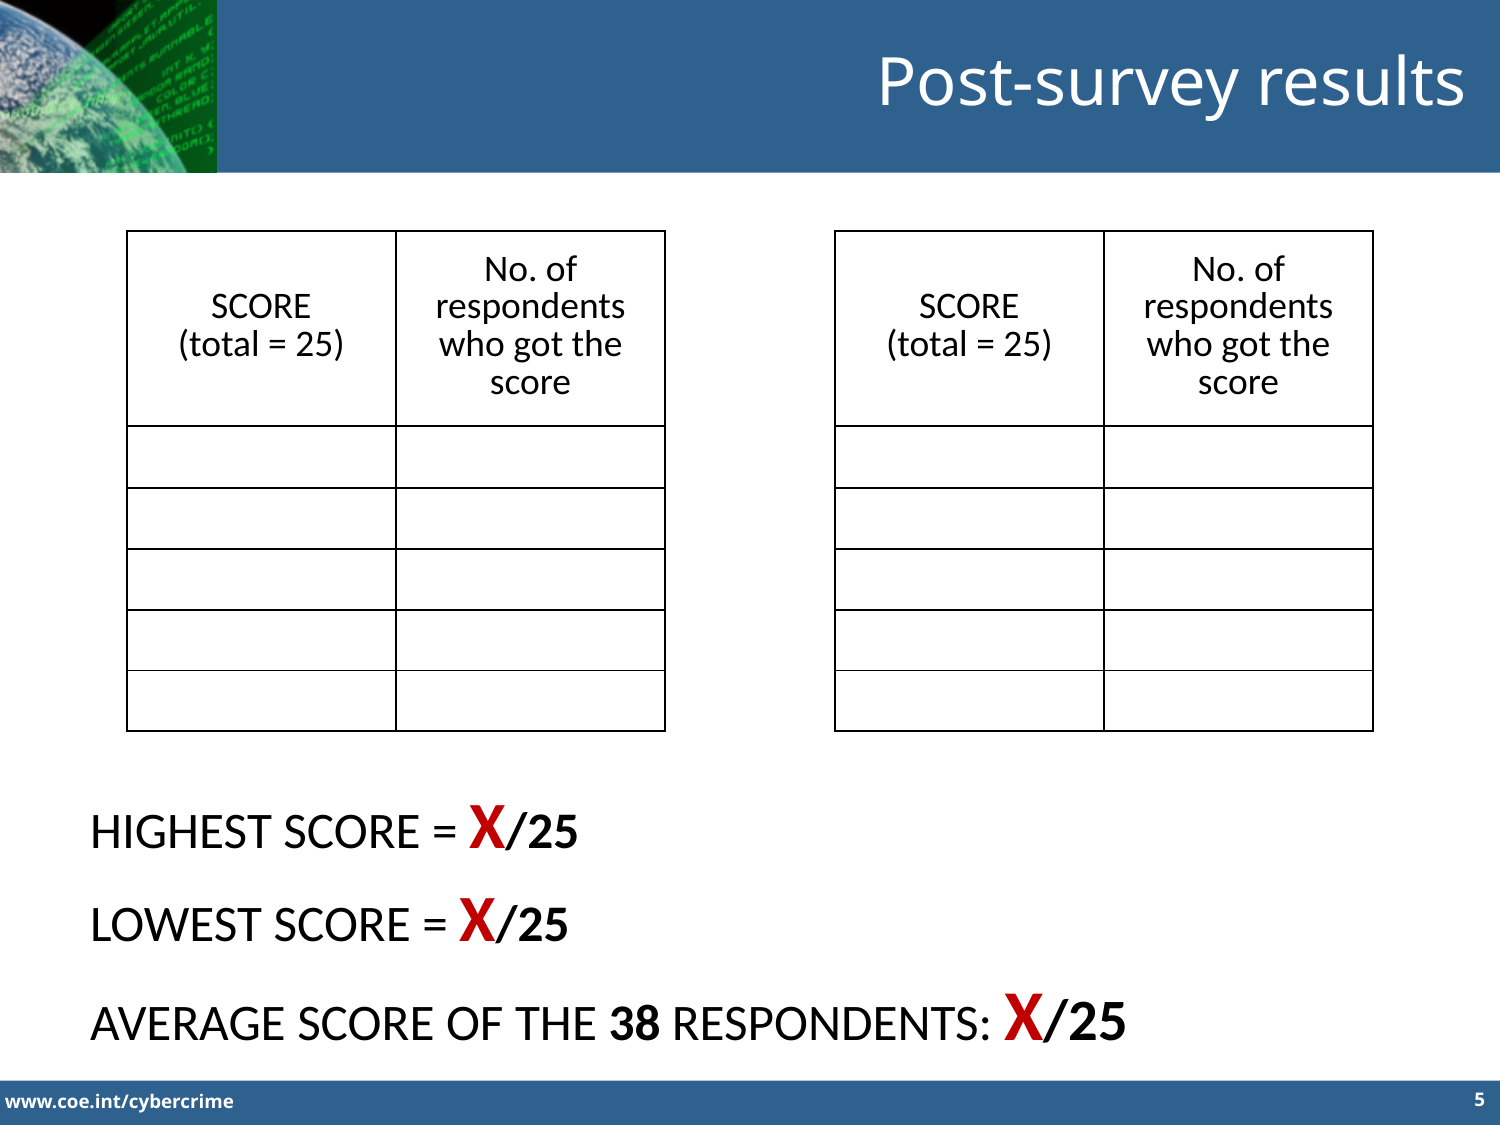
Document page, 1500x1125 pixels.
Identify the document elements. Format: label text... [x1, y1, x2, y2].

table_cell [397, 611, 664, 670]
table_cell [128, 611, 395, 670]
table_cell [1105, 671, 1372, 730]
table_cell [128, 427, 395, 487]
table_cell [836, 550, 1103, 609]
table_cell [128, 550, 395, 609]
table_cell [836, 611, 1103, 670]
table_cell [128, 489, 395, 548]
table_cell [397, 489, 664, 548]
text_box Post-survey results [230, 31, 1483, 126]
table_cell [836, 489, 1103, 548]
table_cell [1105, 611, 1372, 670]
table_cell [1105, 427, 1372, 487]
table_cell [836, 671, 1103, 730]
table_cell [397, 671, 664, 730]
table_cell [128, 671, 395, 730]
table_cell [836, 427, 1103, 487]
table_header No. of respondents who got the score [1105, 232, 1372, 425]
table_cell [397, 427, 664, 487]
text_box HIGHEST SCORE = X/25 LOWEST SCORE = X/25 AVERAGE SCORE OF THE 38 RESPONDENTS: X/25 [74, 775, 1425, 1063]
table_header SCORE (total = 25) [836, 232, 1103, 425]
table_cell [1105, 489, 1372, 548]
picture [0, 1, 217, 173]
table_header SCORE (total = 25) [128, 232, 395, 425]
table_cell [1105, 550, 1372, 609]
table_header No. of respondents who got the score [397, 232, 664, 425]
table_cell [397, 550, 664, 609]
